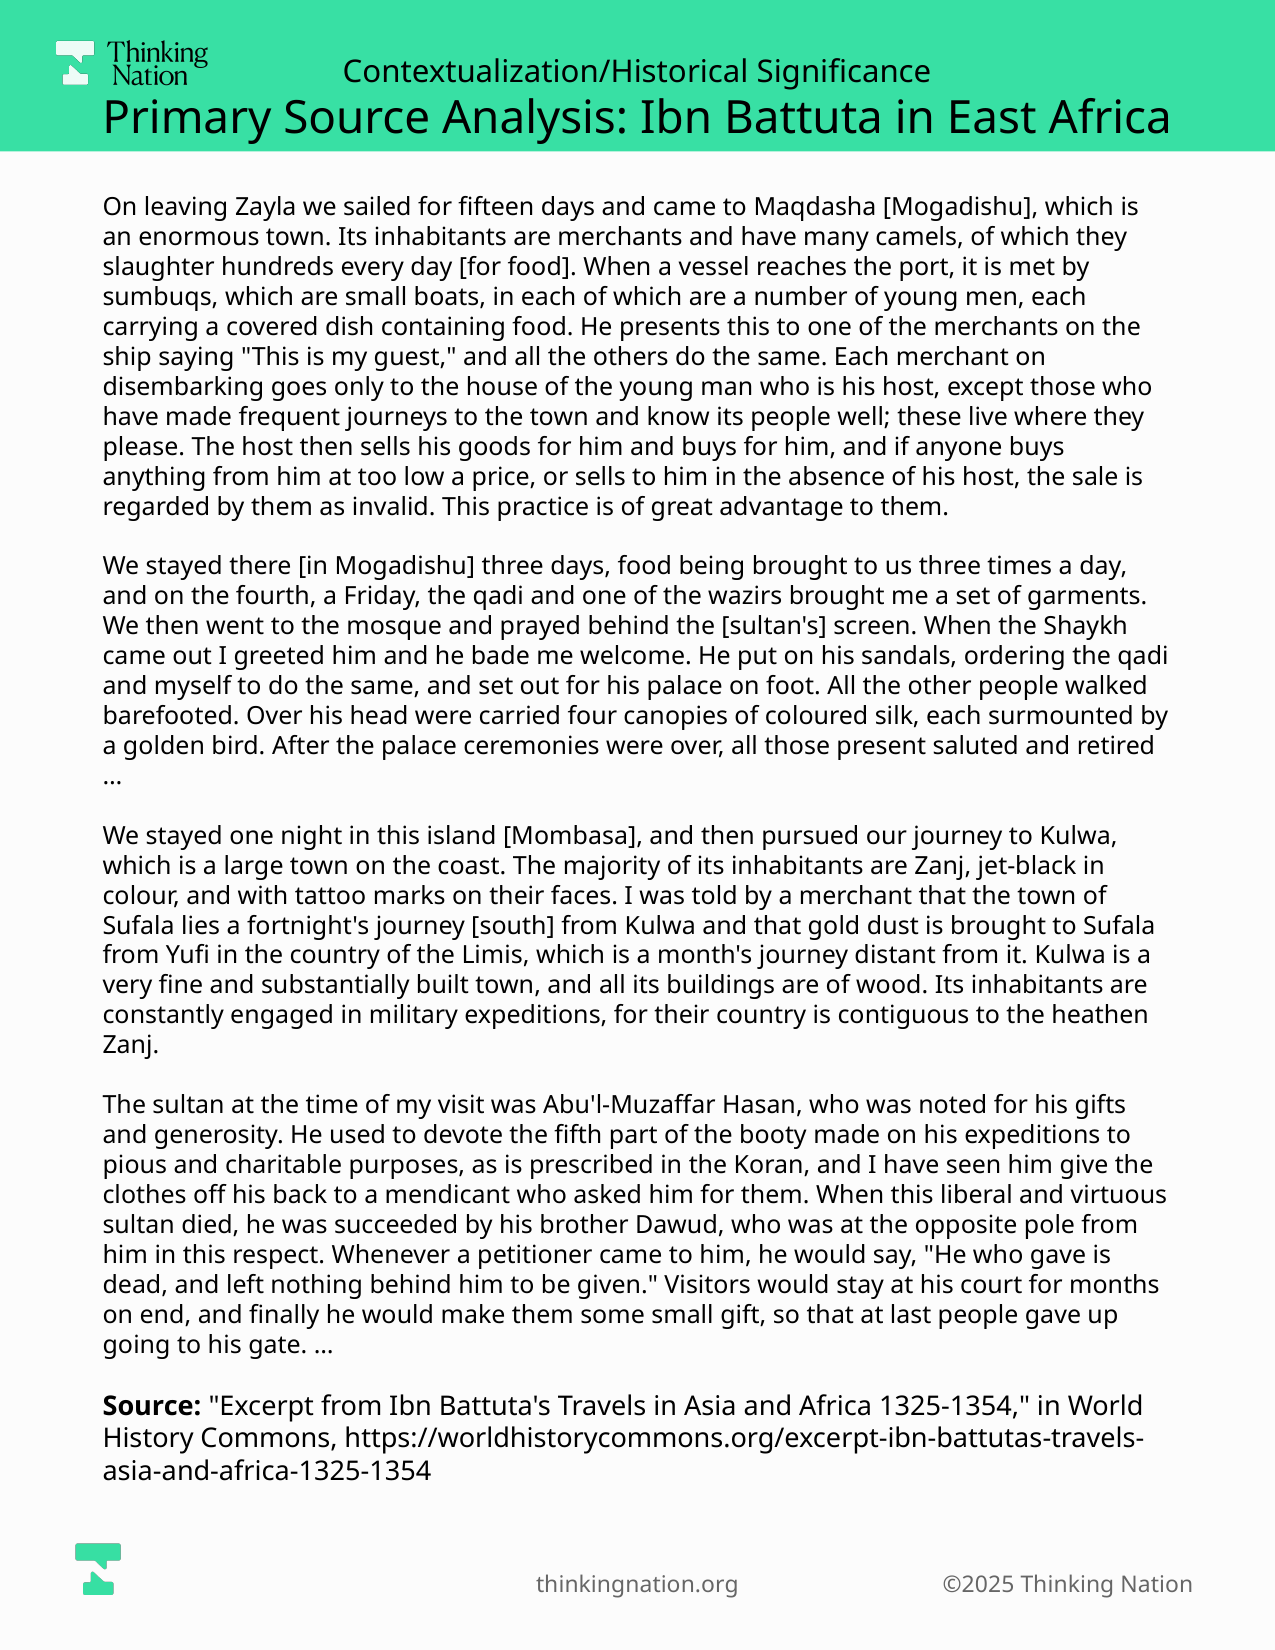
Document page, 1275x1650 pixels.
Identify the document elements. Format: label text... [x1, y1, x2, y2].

picture [38, 26, 213, 99]
picture [62, 1533, 134, 1605]
text_box On leaving Zayla we sailed for fifteen days and came to Maqdasha [Mogadishu], which is an enormous town. Its inhabitants are merchants and have many camels, of which they slaughter hundreds every day [for food]. When a vessel reaches the port, it is met by sumbuqs, which are small boats, in each of which are a number of young men, each carrying a covered dish containing food. He presents this to one of the merchants on the ship saying "This is my guest," and all the others do the same. Each merchant on disembarking goes only to the house of the young man who is his host, except those who have made frequent journeys to the town and know its people well; these live where they please. The host then sells his goods for him and buys for him, and if anyone buys anything from him at too low a price, or sells to him in the absence of his host, the sale is regarded by them as invalid. This practice is of great advantage to them. We stayed there [in Mogadishu] three days, food being brought to us three times a day, and on the fourth, a Friday, the qadi and one of the wazirs brought me a set of garments. We then went to the mosque and prayed behind the [sultan's] screen. When the Shaykh came out I greeted him and he bade me welcome. He put on his sandals, ordering the qadi and myself to do the same, and set out for his palace on foot. All the other people walked barefooted. Over his head were carried four canopies of coloured silk, each surmounted by a golden bird. After the palace ceremonies were over, all those present saluted and retired … We stayed one night in this island [Mombasa], and then pursued our journey to Kulwa, which is a large town on the coast. The majority of its inhabitants are Zanj, jet-black in colour, and with tattoo marks on their faces. I was told by a merchant that the town of Sufala lies a fortnight's journey [south] from Kulwa and that gold dust is brought to Sufala from Yufi in the country of the Limis, which is a month's journey distant from it. Kulwa is a very fine and substantially built town, and all its buildings are of wood. Its inhabitants are constantly engaged in military expeditions, for their country is contiguous to the heathen Zanj. The sultan at the time of my visit was Abu'l-Muzaffar Hasan, who was noted for his gifts and generosity. He used to devote the fifth part of the booty made on his expeditions to pious and charitable purposes, as is prescribed in the Koran, and I have seen him give the clothes off his back to a mendicant who asked him for them. When this liberal and virtuous sultan died, he was succeeded by his brother Dawud, who was at the opposite pole from him in this respect. Whenever a petitioner came to him, he would say, "He who gave is dead, and left nothing behind him to be given." Visitors would stay at his court for months on end, and finally he would make them some small gift, so that at last people gave up going to his gate. … Source: "Excerpt from Ibn Battuta's Travels in Asia and Africa 1325-1354," in World History Commons, https://worldhistorycommons.org/excerpt-ibn-battutas-travels-asia-and-africa-1325-1354 [87, 175, 1188, 1534]
text_box ©2025 Thinking Nation [907, 1553, 1210, 1605]
text_box Contextualization/Historical Significance Primary Source Analysis: Ibn Battuta in East Africa [0, 0, 1275, 152]
text_box thinkingnation.org [486, 1553, 789, 1605]
